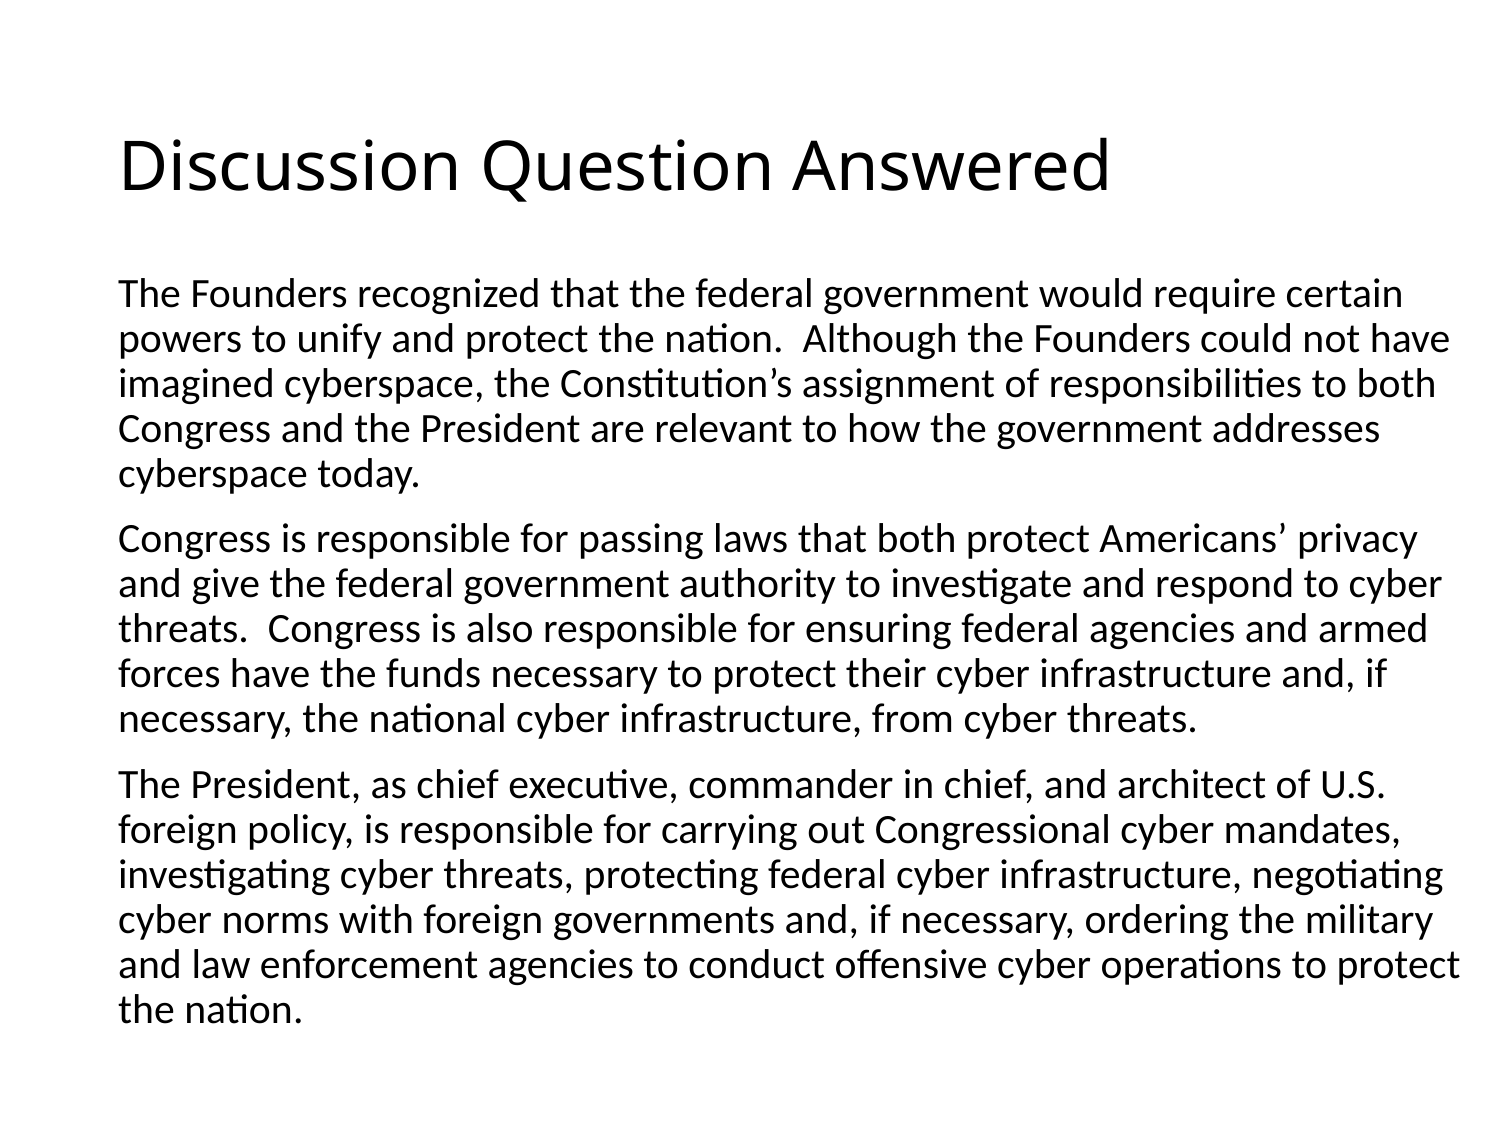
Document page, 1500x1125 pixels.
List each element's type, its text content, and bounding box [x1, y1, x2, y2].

list The Founders recognized that the federal government would require certain powers to unify and protect the nation. Although the Founders could not have imagined cyberspace, the Constitution’s assignment of responsibilities to both Congress and the President are relevant to how the government addresses cyberspace today. Congress is responsible for passing laws that both protect Americans’ privacy and give the federal government authority to investigate and respond to cyber threats. Congress is also responsible for ensuring federal agencies and armed forces have the funds necessary to protect their cyber infrastructure and, if necessary, the national cyber infrastructure, from cyber threats. The President, as chief executive, commander in chief, and architect of U.S. foreign policy, is responsible for carrying out Congressional cyber mandates, investigating cyber threats, protecting federal cyber infrastructure, negotiating cyber norms with foreign governments and, if necessary, ordering the military and law enforcement agencies to conduct offensive cyber operations to protect the nation. [103, 263, 1478, 978]
title Discussion Question Answered [103, 59, 1397, 263]
